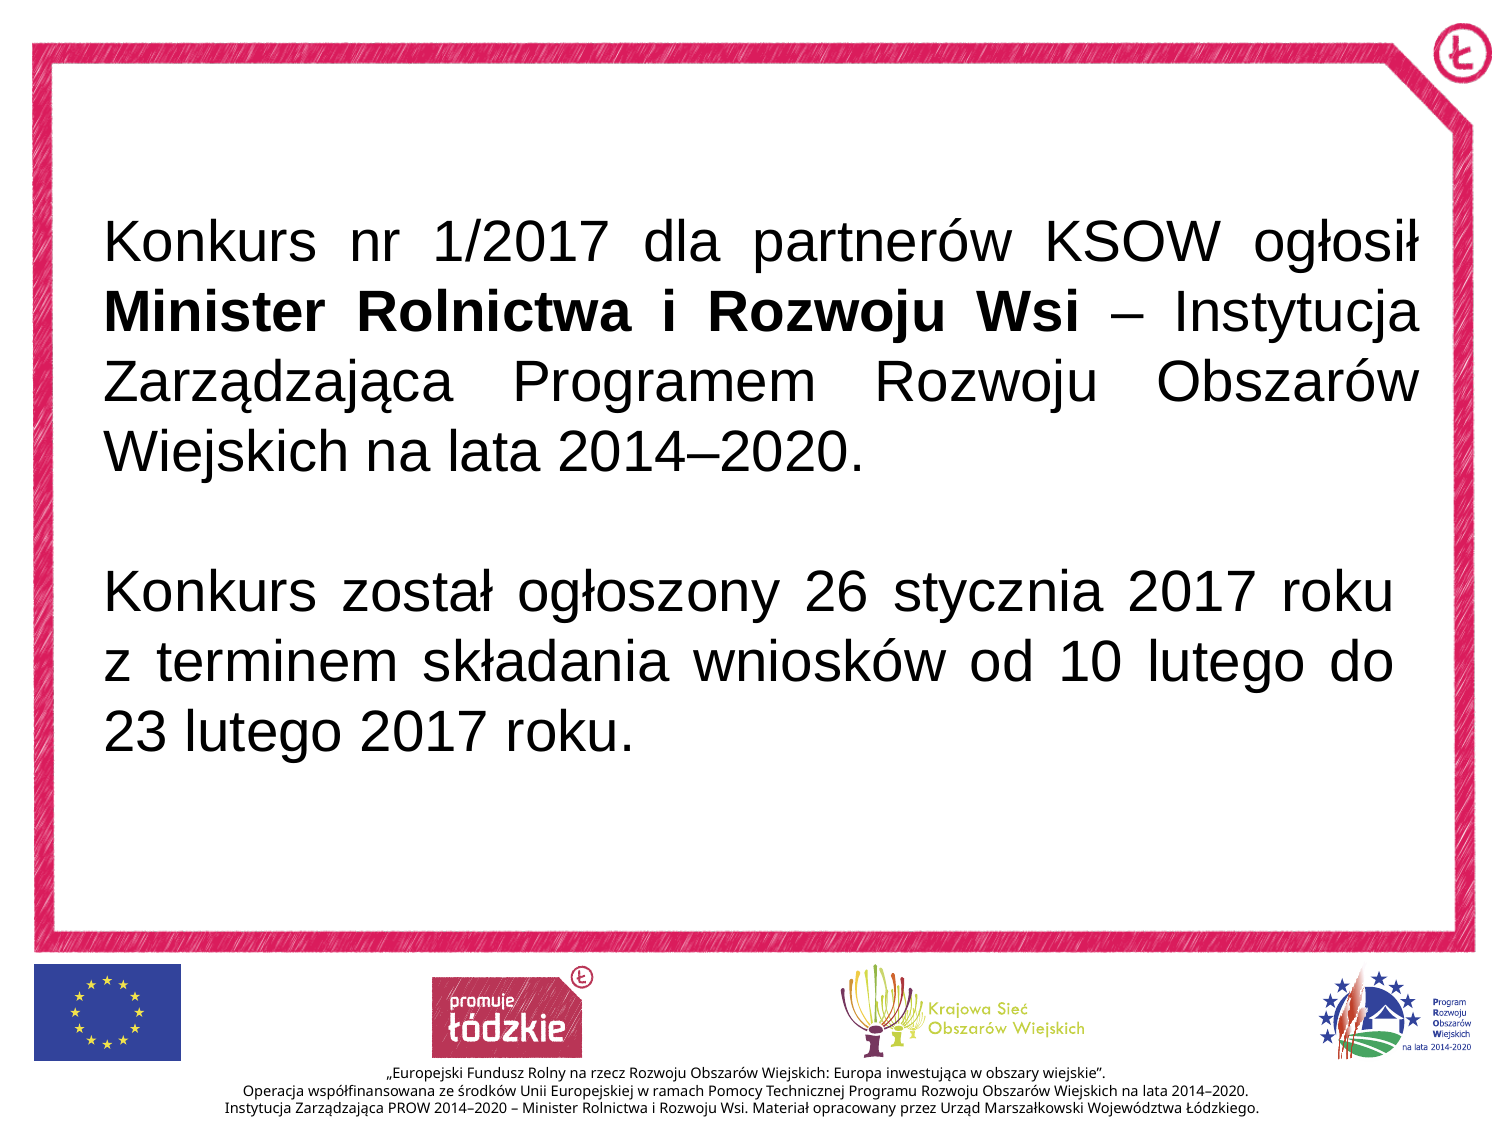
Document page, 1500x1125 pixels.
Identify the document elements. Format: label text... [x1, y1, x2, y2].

picture [32, 959, 1474, 1063]
text_box „Europejski Fundusz Rolny na rzecz Rozwoju Obszarów Wiejskich: Europa inwestująca w obszary wiejskie”. Operacja współfinansowana ze środków Unii Europejskiej w ramach Pomocy Technicznej Programu Rozwoju Obszarów Wiejskich na lata 2014–2020. Instytucja Zarządzająca PROW 2014–2020 – Minister Rolnictwa i Rozwoju Wsi. Materiał opracowany przez Urząd Marszałkowski Województwa Łódzkiego. [209, 1071, 1283, 1124]
picture [32, 23, 1492, 953]
